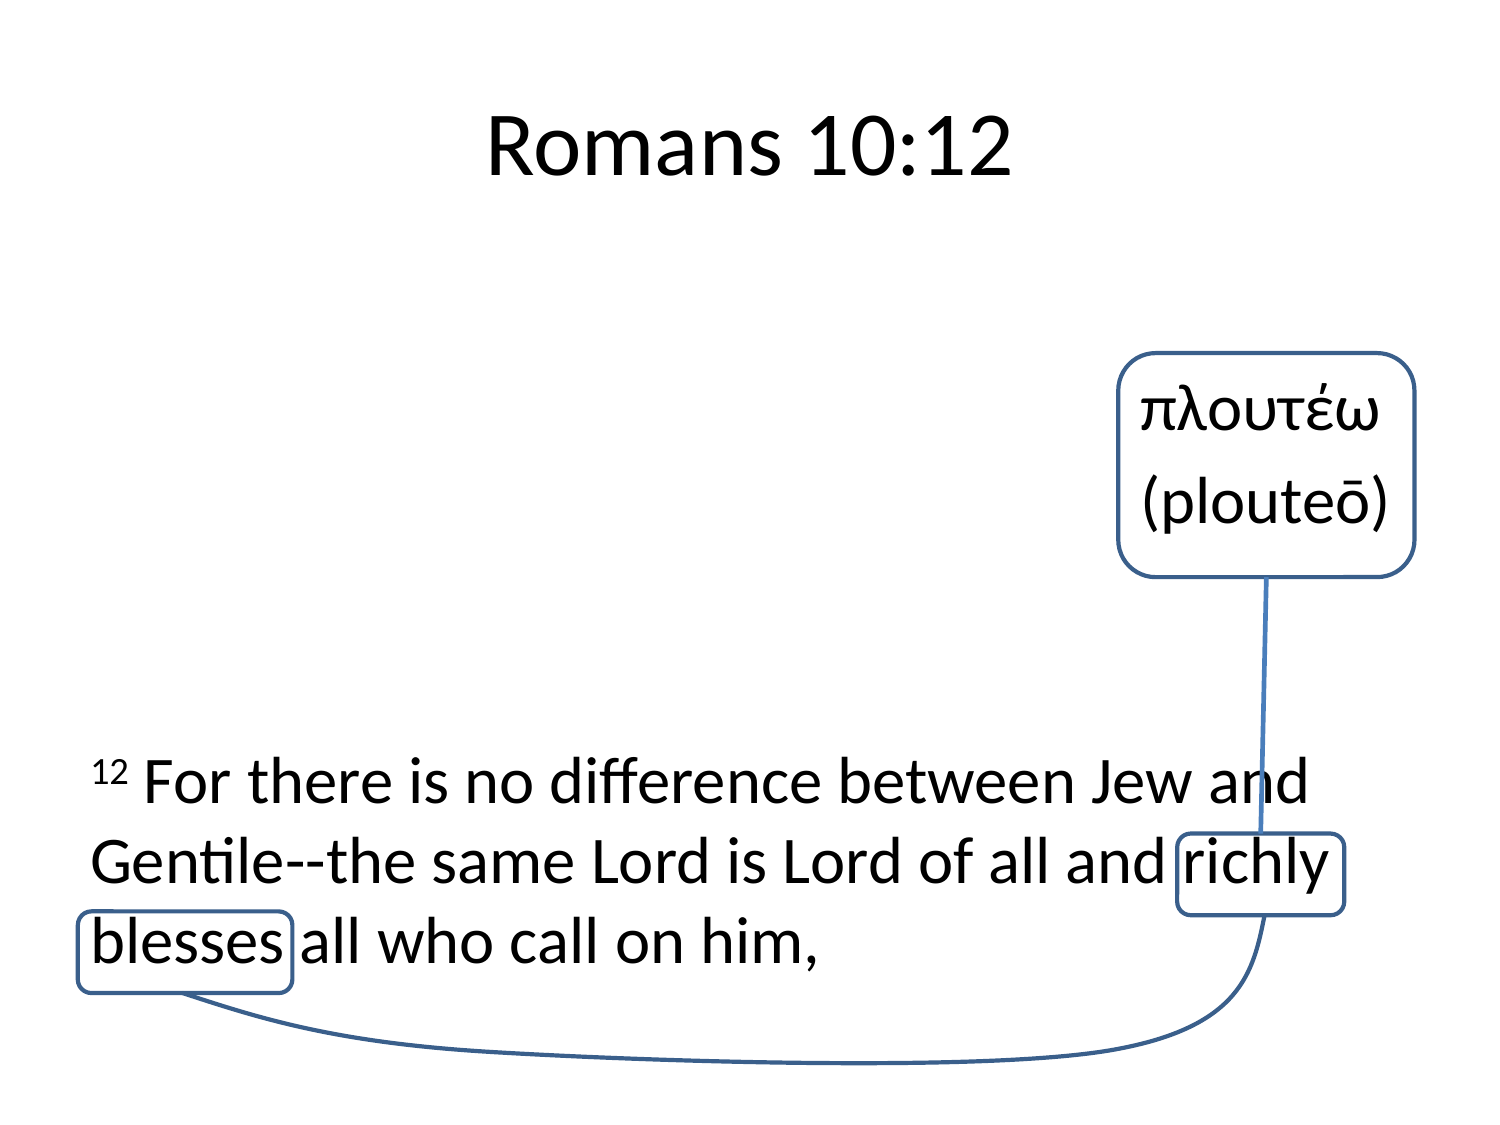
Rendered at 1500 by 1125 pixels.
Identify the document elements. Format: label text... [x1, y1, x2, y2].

text_box [181, 914, 1267, 1066]
list πλουτέω (plouteō) 12 For there is no difference between Jew and Gentile--the same Lord is Lord of all and richly blesses all who call on him, [75, 262, 1425, 1005]
text_box [1116, 350, 1417, 580]
text_box [1175, 831, 1347, 918]
text_box [75, 909, 295, 996]
title Romans 10:12 [75, 45, 1425, 233]
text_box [1260, 576, 1267, 834]
